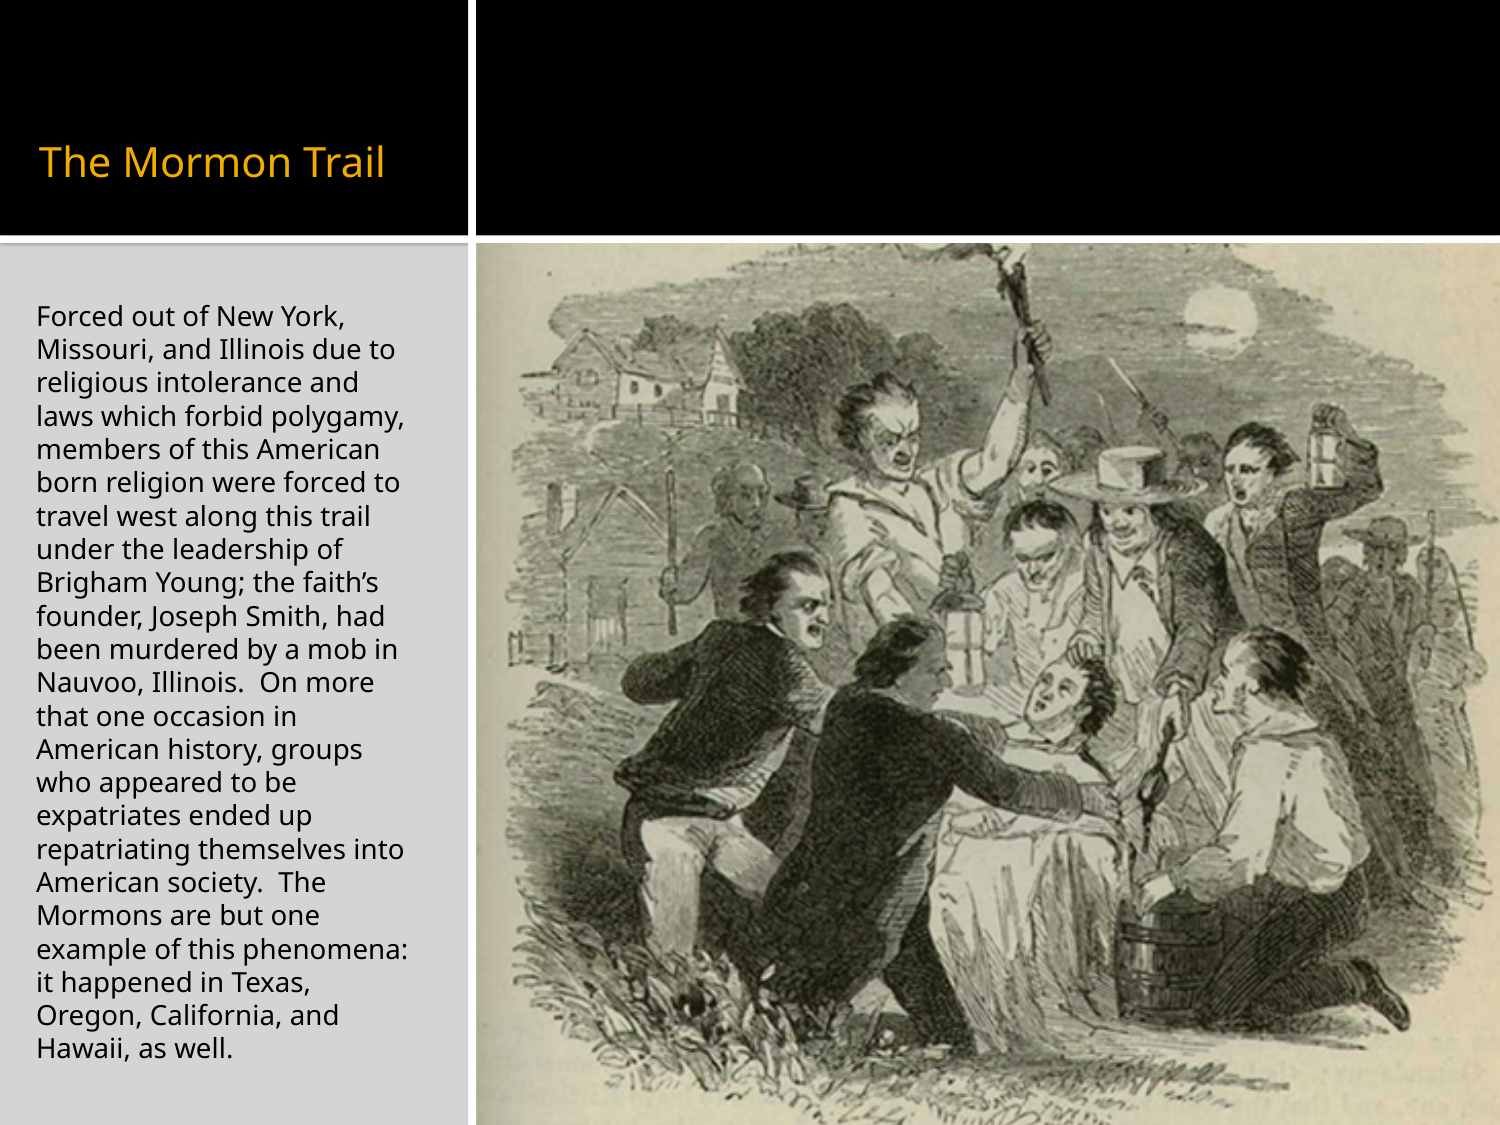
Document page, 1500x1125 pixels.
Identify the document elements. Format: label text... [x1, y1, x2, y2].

list Forced out of New York, Missouri, and Illinois due to religious intolerance and laws which forbid polygamy, members of this American born religion were forced to travel west along this trail under the leadership of Brigham Young; the faith’s founder, Joseph Smith, had been murdered by a mob in Nauvoo, Illinois. On more that one occasion in American history, groups who appeared to be expatriates ended up repatriating themselves into American society. The Mormons are but one example of this phenomena: it happened in Texas, Oregon, California, and Hawaii, as well. [26, 283, 438, 1075]
picture [476, 243, 1500, 1125]
title The Mormon Trail [26, 25, 442, 186]
